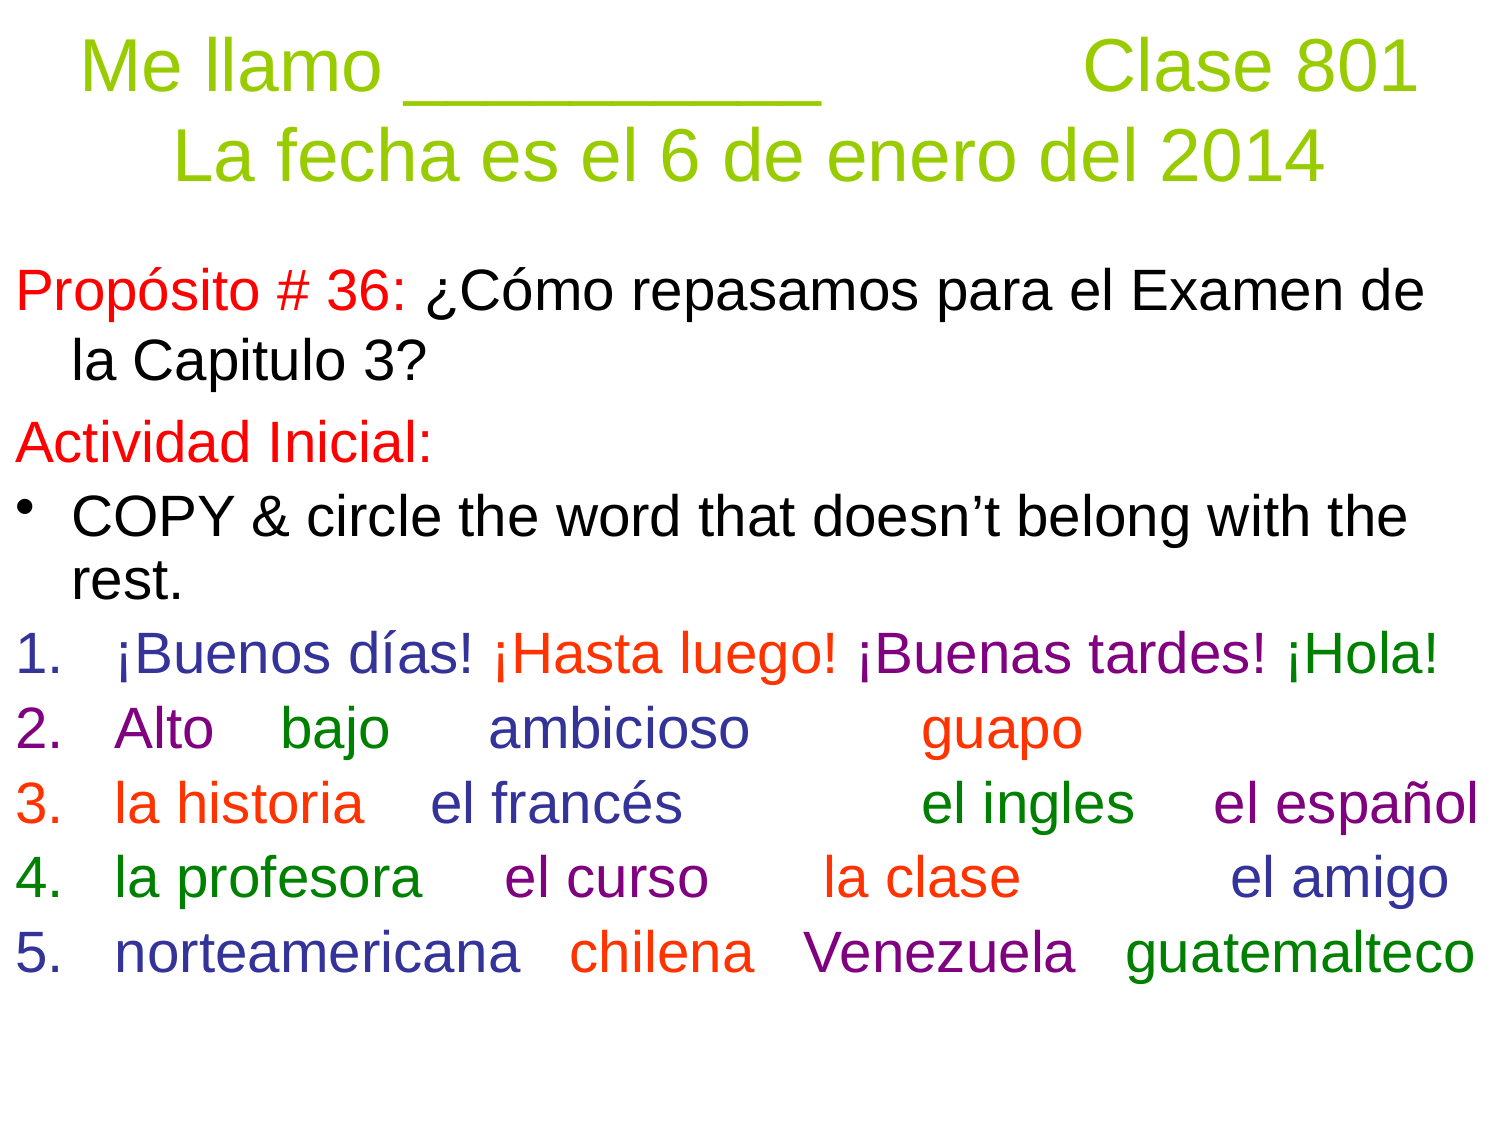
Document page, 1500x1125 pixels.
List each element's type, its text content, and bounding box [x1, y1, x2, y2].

title Me llamo __________ Clase 801 La fecha es el 6 de enero del 2014 [0, 12, 1500, 200]
list Propósito # 36: ¿Cómo repasamos para el Examen de la Capitulo 3? Actividad Inicial: COPY & circle the word that doesn’t belong with the rest. ¡Buenos días! ¡Hasta luego! ¡Buenas tardes! ¡Hola! Alto bajo ambicioso guapo la historia el francés el ingles el español la profesora el curso la clase el amigo norteamericana chilena Venezuela guatemalteco [0, 245, 1500, 1050]
